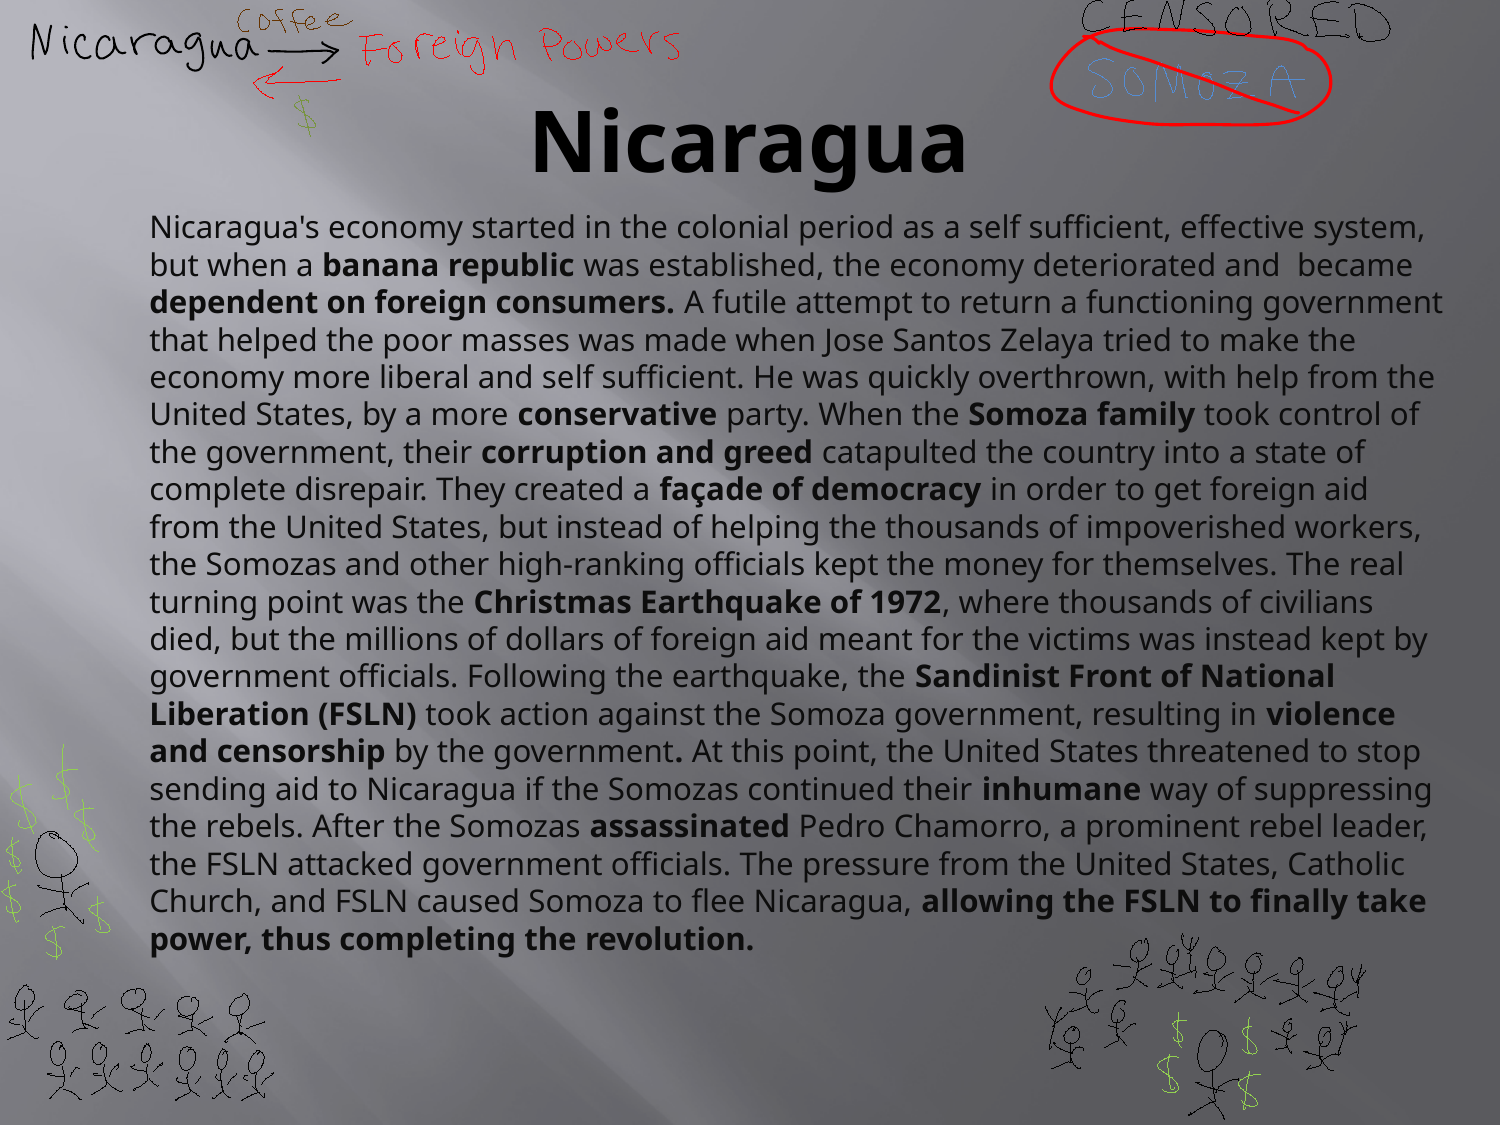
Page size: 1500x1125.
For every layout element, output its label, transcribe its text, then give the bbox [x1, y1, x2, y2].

title Nicaragua [75, 45, 1425, 200]
list Nicaragua's economy started in the colonial period as a self sufficient, effective system, but when a banana republic was established, the economy deteriorated and became dependent on foreign consumers. A futile attempt to return a functioning government that helped the poor masses was made when Jose Santos Zelaya tried to make the economy more liberal and self sufficient. He was quickly overthrown, with help from the United States, by a more conservative party. When the Somoza family took control of the government, their corruption and greed catapulted the country into a state of complete disrepair. They created a façade of democracy in order to get foreign aid from the United States, but instead of helping the thousands of impoverished workers, the Somozas and other high-ranking officials kept the money for themselves. The real turning point was the Christmas Earthquake of 1972, where thousands of civilians died, but the millions of dollars of foreign aid meant for the victims was instead kept by government officials. Following the earthquake, the Sandinist Front of National Liberation (FSLN) took action against the Somoza government, resulting in violence and censorship by the government. At this point, the United States threatened to stop sending aid to Nicaragua if the Somozas continued their inhumane way of suppressing the rebels. After the Somozas assassinated Pedro Chamorro, a prominent rebel leader, the FSLN attacked government officials. The pressure from the United States, Catholic Church, and FSLN caused Somoza to flee Nicaragua, allowing the FSLN to finally take power, thus completing the revolution. [50, 200, 1463, 1025]
